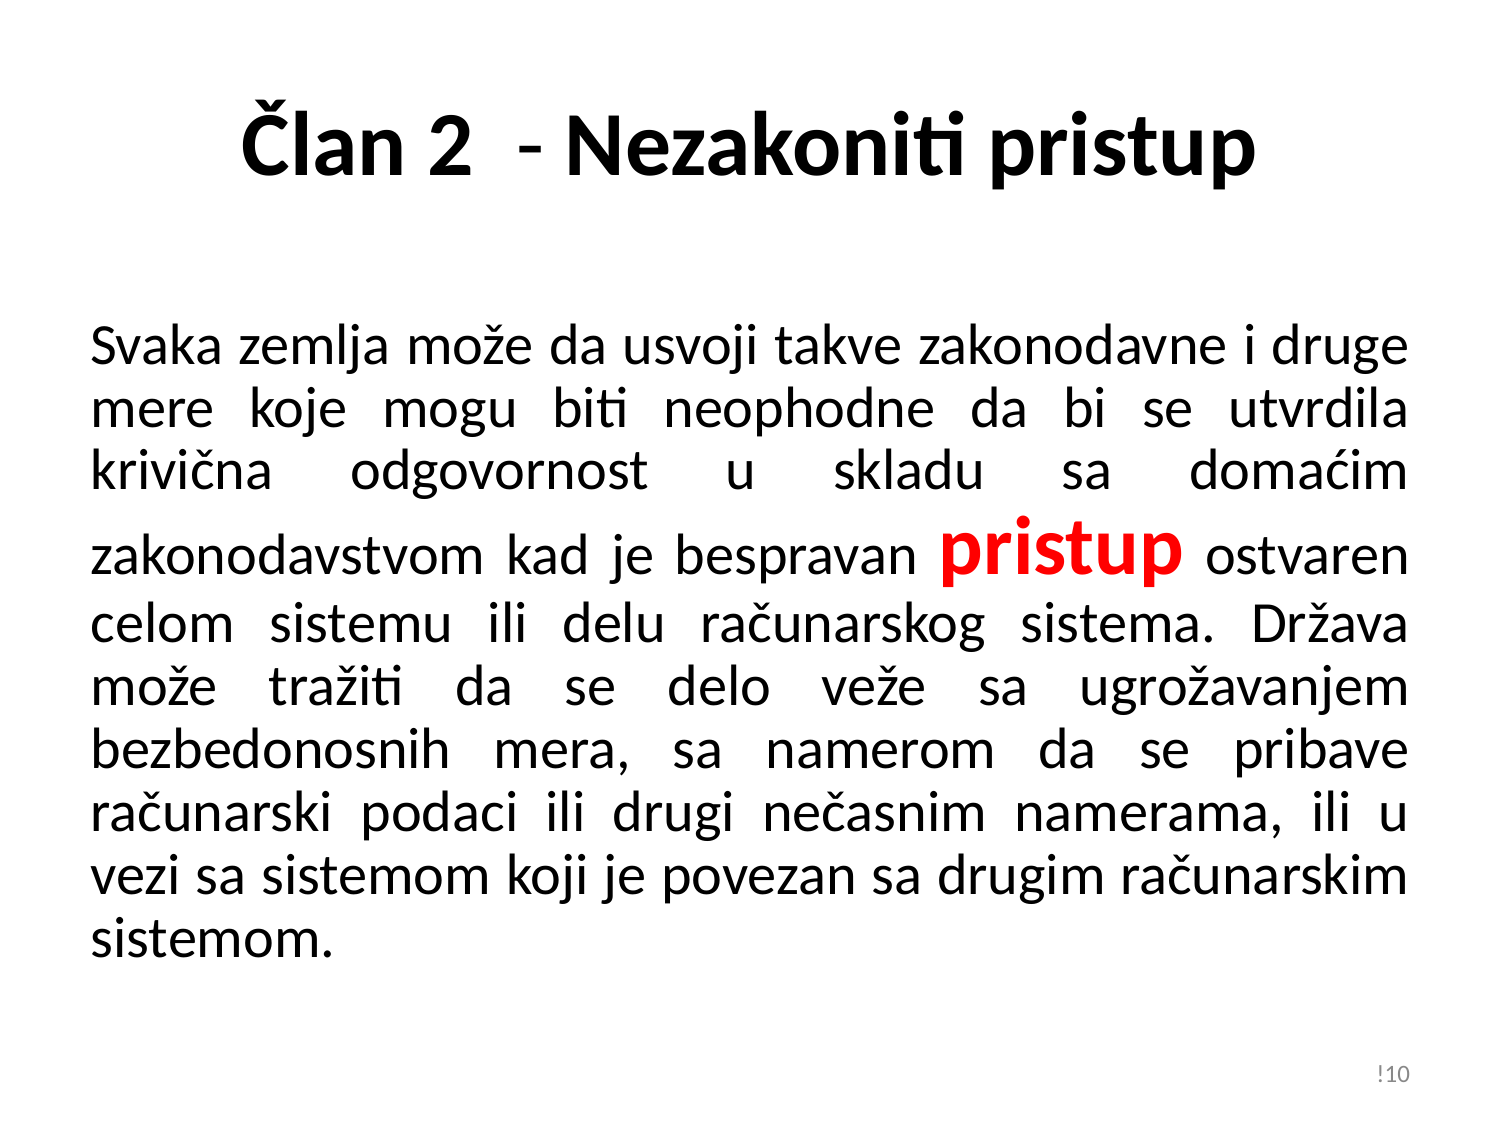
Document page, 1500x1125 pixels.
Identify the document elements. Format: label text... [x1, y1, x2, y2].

slide_number !10 [1074, 1042, 1425, 1103]
list Svaka zemlja može da usvoji takve zakonodavne i druge mere koje mogu biti neophodne da bi se utvrdila krivična odgovornost u skladu sa domaćim zakonodavstvom kad je bespravan pristup ostvaren celom sistemu ili delu računarskog sistema. Država može tražiti da se delo veže sa ugrožavanjem bezbedonosnih mera, sa namerom da se pribave računarski podaci ili drugi nečasnim namerama, ili u vezi sa sistemom koji je povezan sa drugim računarskim sistemom. [74, 305, 1426, 959]
title Član 2 - Nezakoniti pristup [74, 44, 1426, 233]
